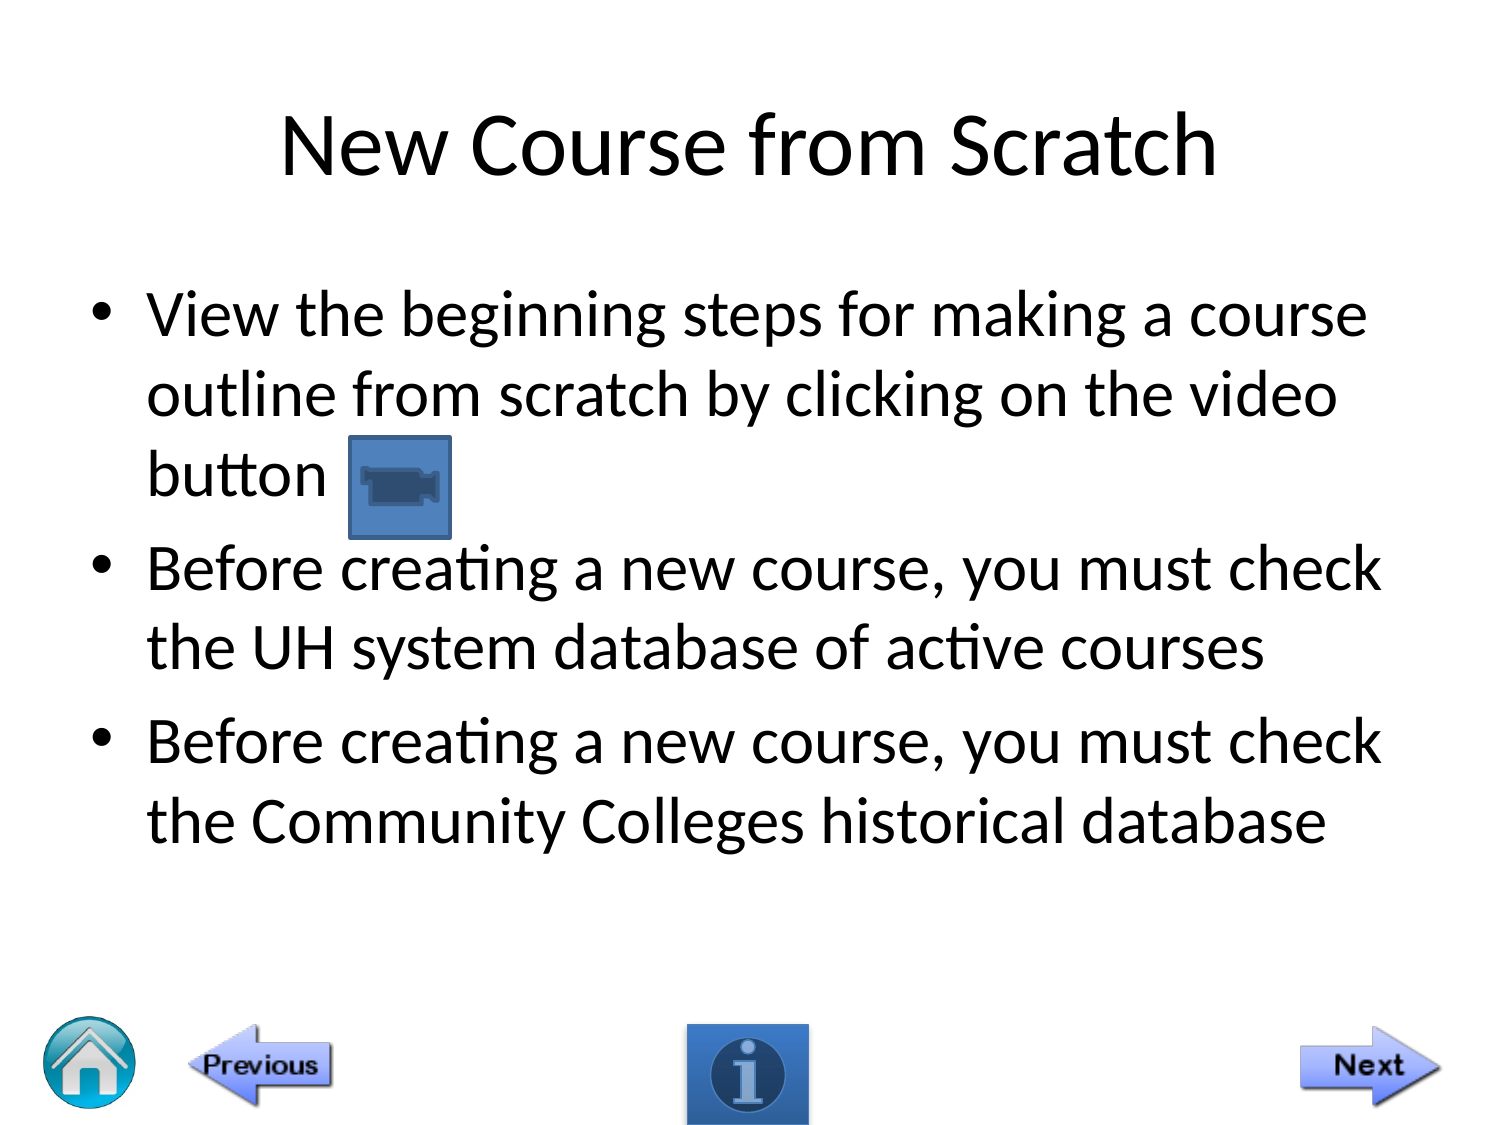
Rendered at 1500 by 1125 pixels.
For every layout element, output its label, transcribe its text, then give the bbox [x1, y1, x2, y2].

picture [187, 1023, 338, 1113]
text_box [687, 1024, 809, 1125]
text_box [348, 435, 452, 540]
picture [37, 1009, 141, 1113]
picture [1299, 1025, 1447, 1113]
title New Course from Scratch [75, 45, 1425, 233]
list View the beginning steps for making a course outline from scratch by clicking on the video button Before creating a new course, you must check the UH system database of active courses Before creating a new course, you must check the Community Colleges historical database [75, 262, 1425, 1005]
